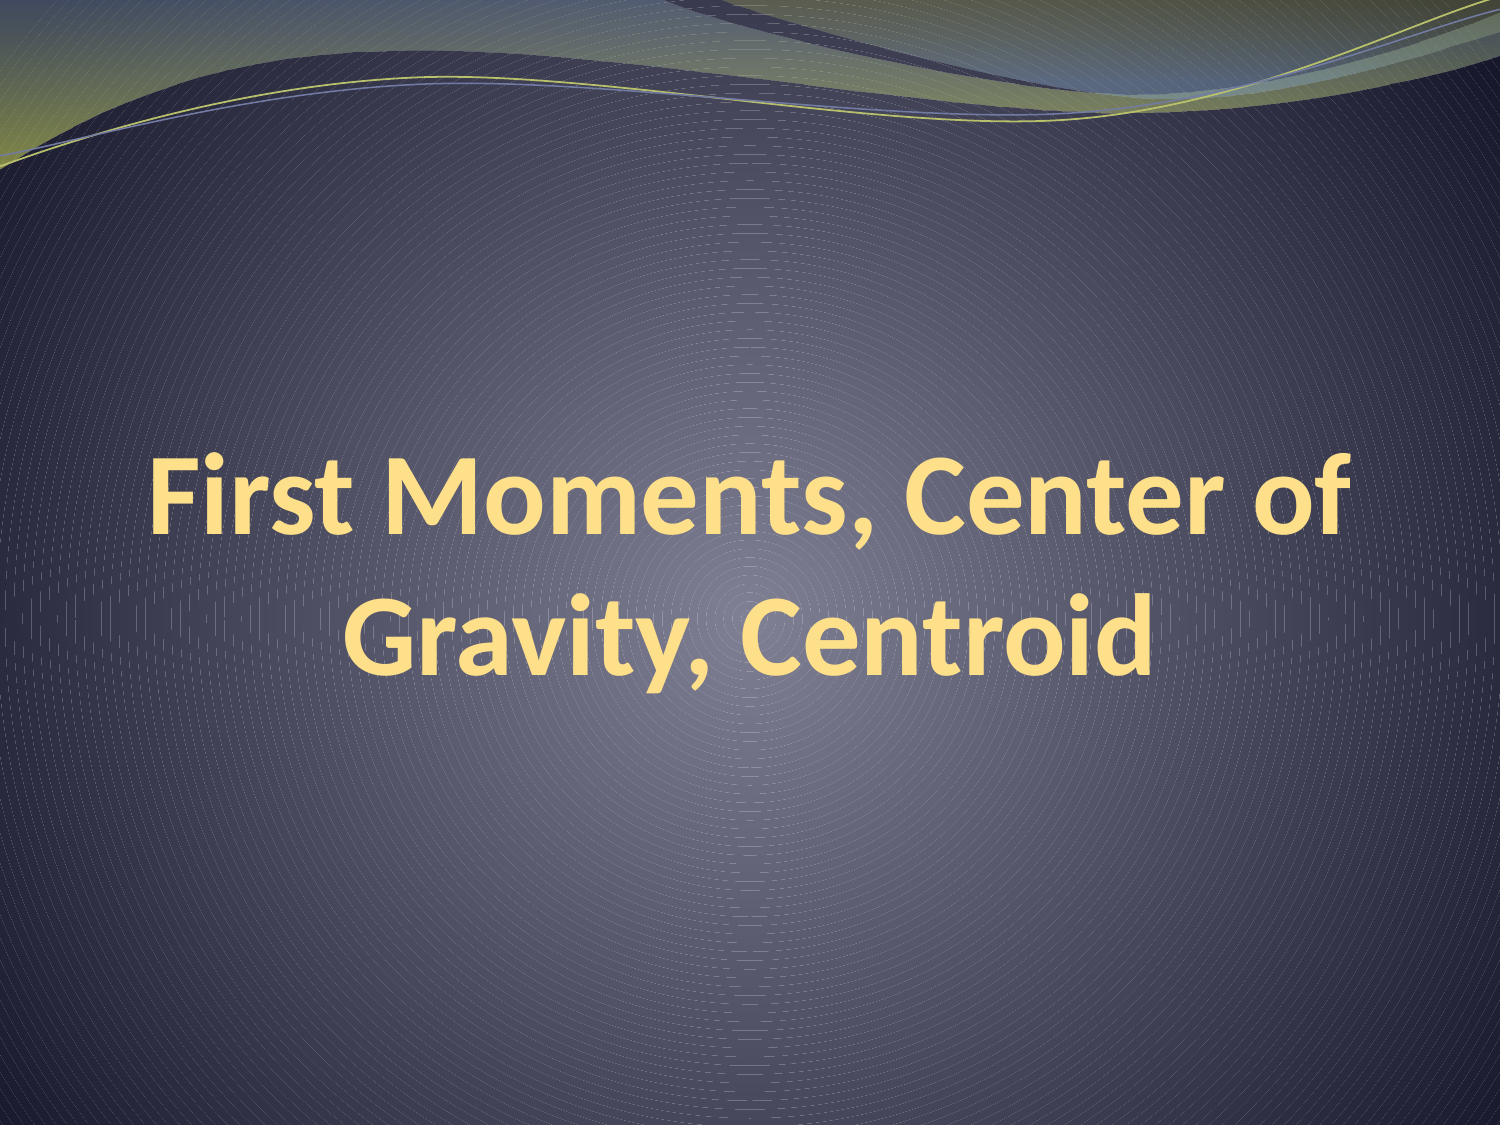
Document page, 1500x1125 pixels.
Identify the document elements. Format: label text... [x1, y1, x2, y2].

title First Moments, Center of Gravity, Centroid [112, 474, 1388, 699]
